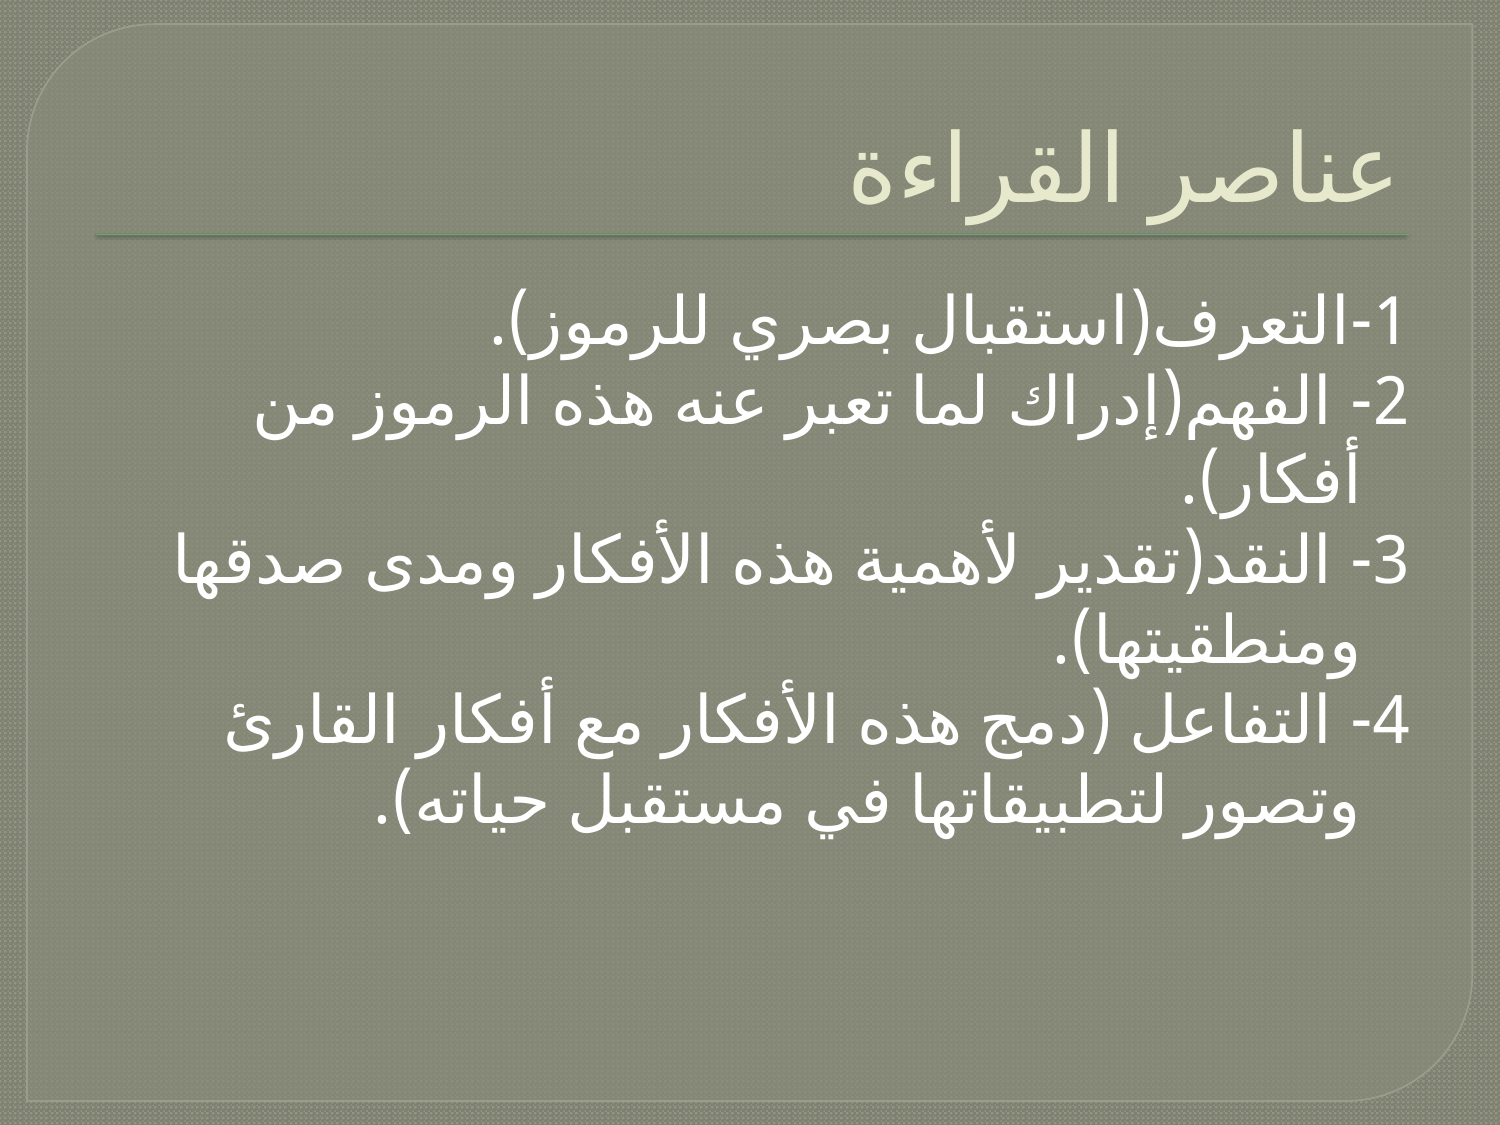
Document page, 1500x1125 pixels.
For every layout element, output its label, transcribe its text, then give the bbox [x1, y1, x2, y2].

title عناصر القراءة [75, 41, 1425, 230]
list 1-التعرف(استقبال بصري للرموز). 2- الفهم(إدراك لما تعبر عنه هذه الرموز من أفكار). 3- النقد(تقدير لأهمية هذه الأفكار ومدى صدقها ومنطقيتها). 4- التفاعل (دمج هذه الأفكار مع أفكار القارئ وتصور لتطبيقاتها في مستقبل حياته). [75, 270, 1425, 1013]
